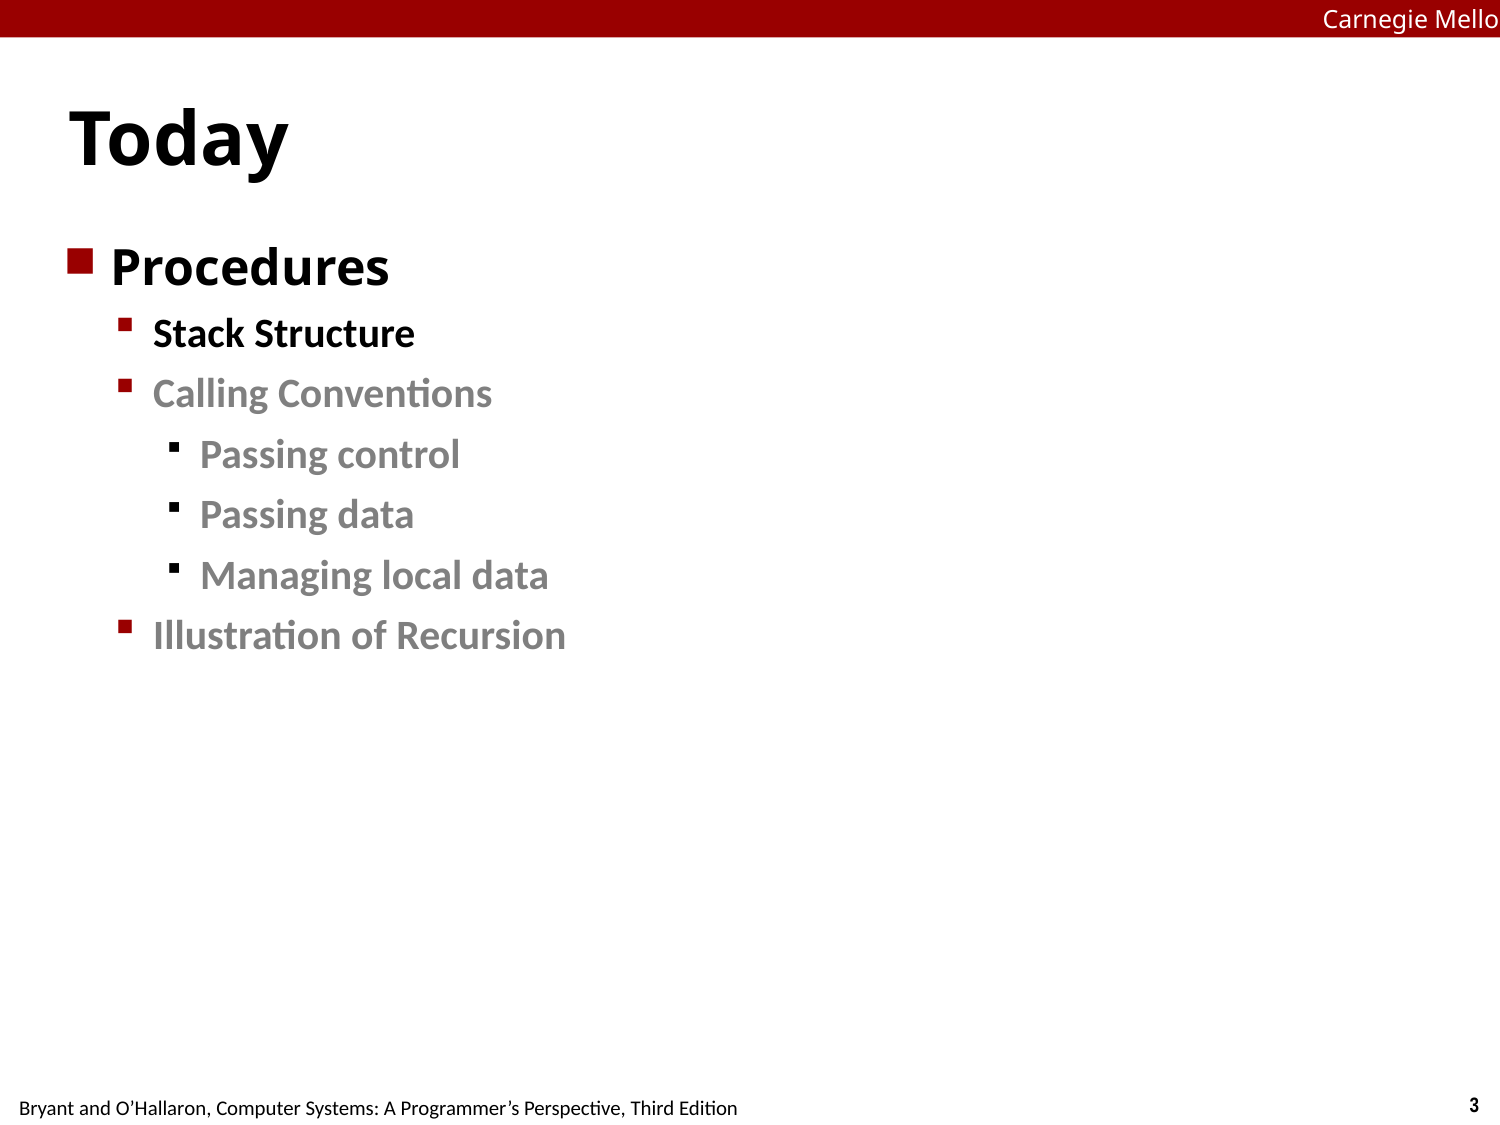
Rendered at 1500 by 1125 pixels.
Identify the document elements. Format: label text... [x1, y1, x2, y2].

text_box Carnegie Mellon [1322, 3, 1500, 33]
title Today [62, 41, 1438, 228]
list Procedures Stack Structure Calling Conventions Passing control Passing data Managing local data Illustration of Recursion [62, 228, 1438, 1122]
text_box [0, 0, 1500, 38]
